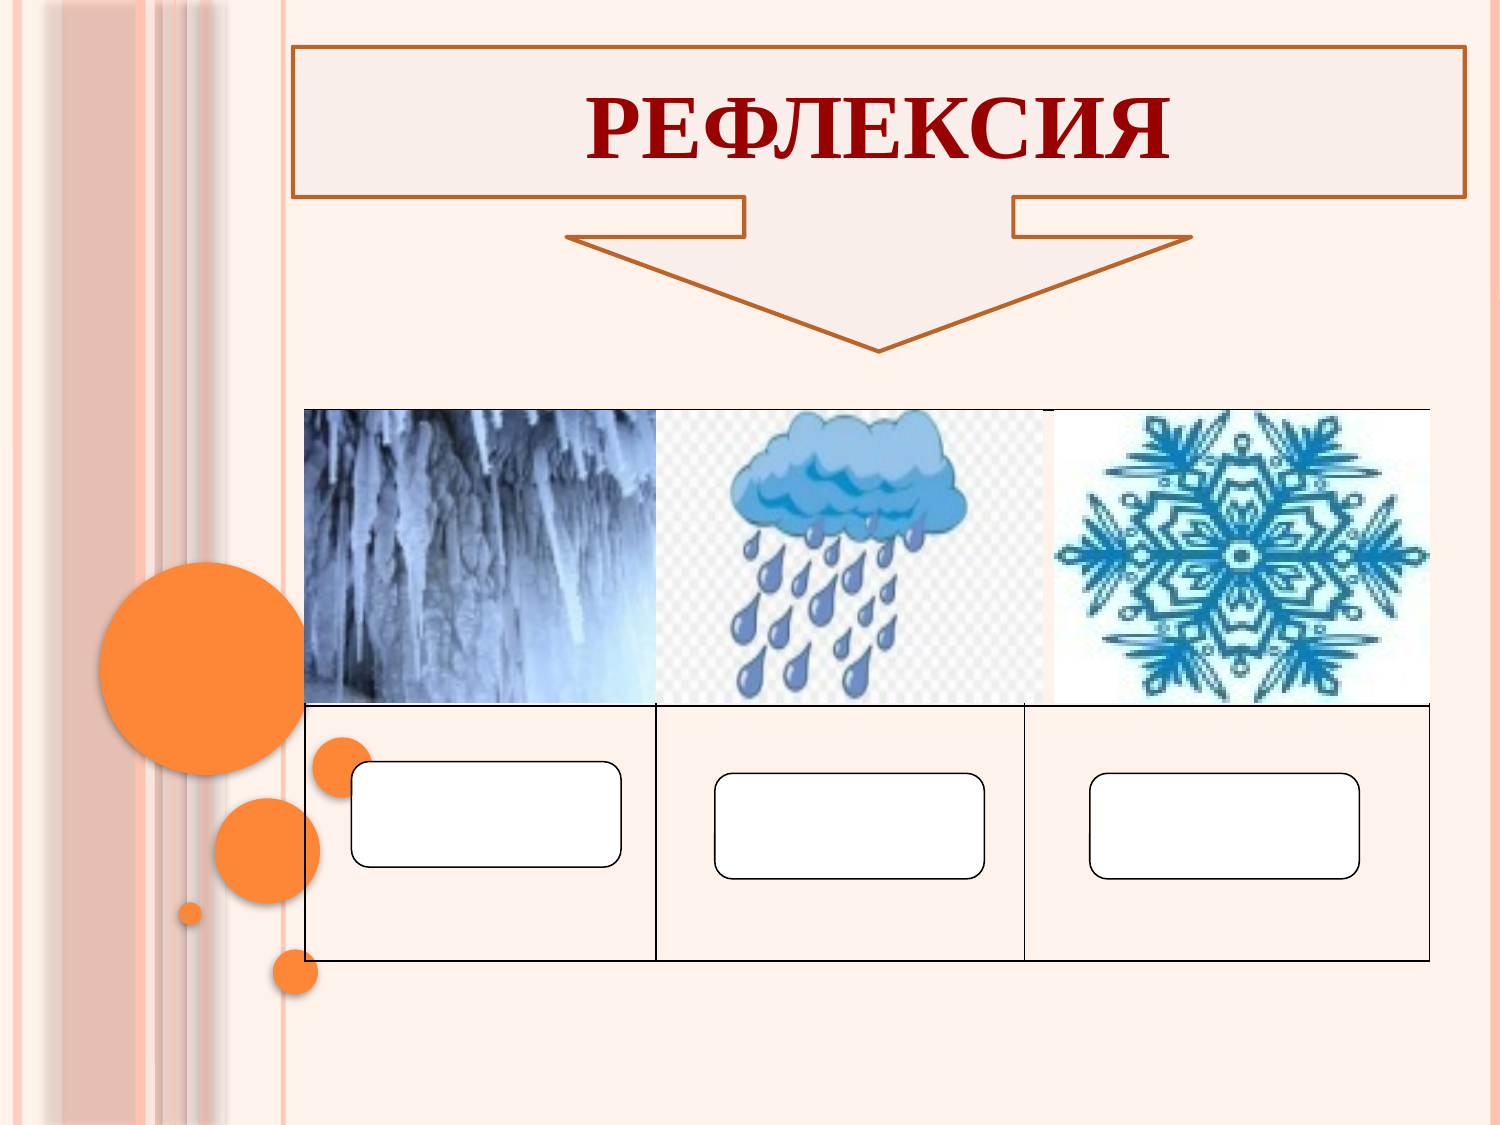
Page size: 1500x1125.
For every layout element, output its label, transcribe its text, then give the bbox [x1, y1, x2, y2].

text_box РЕФЛЕКСИЯ [290, 44, 1467, 354]
table_cell [657, 713, 1024, 960]
picture [304, 409, 1044, 704]
text_box [351, 761, 622, 868]
text_box [1089, 773, 1360, 879]
table_cell [1025, 710, 1429, 960]
text_box [714, 773, 985, 879]
picture [1054, 409, 1431, 704]
table_cell [306, 713, 655, 960]
